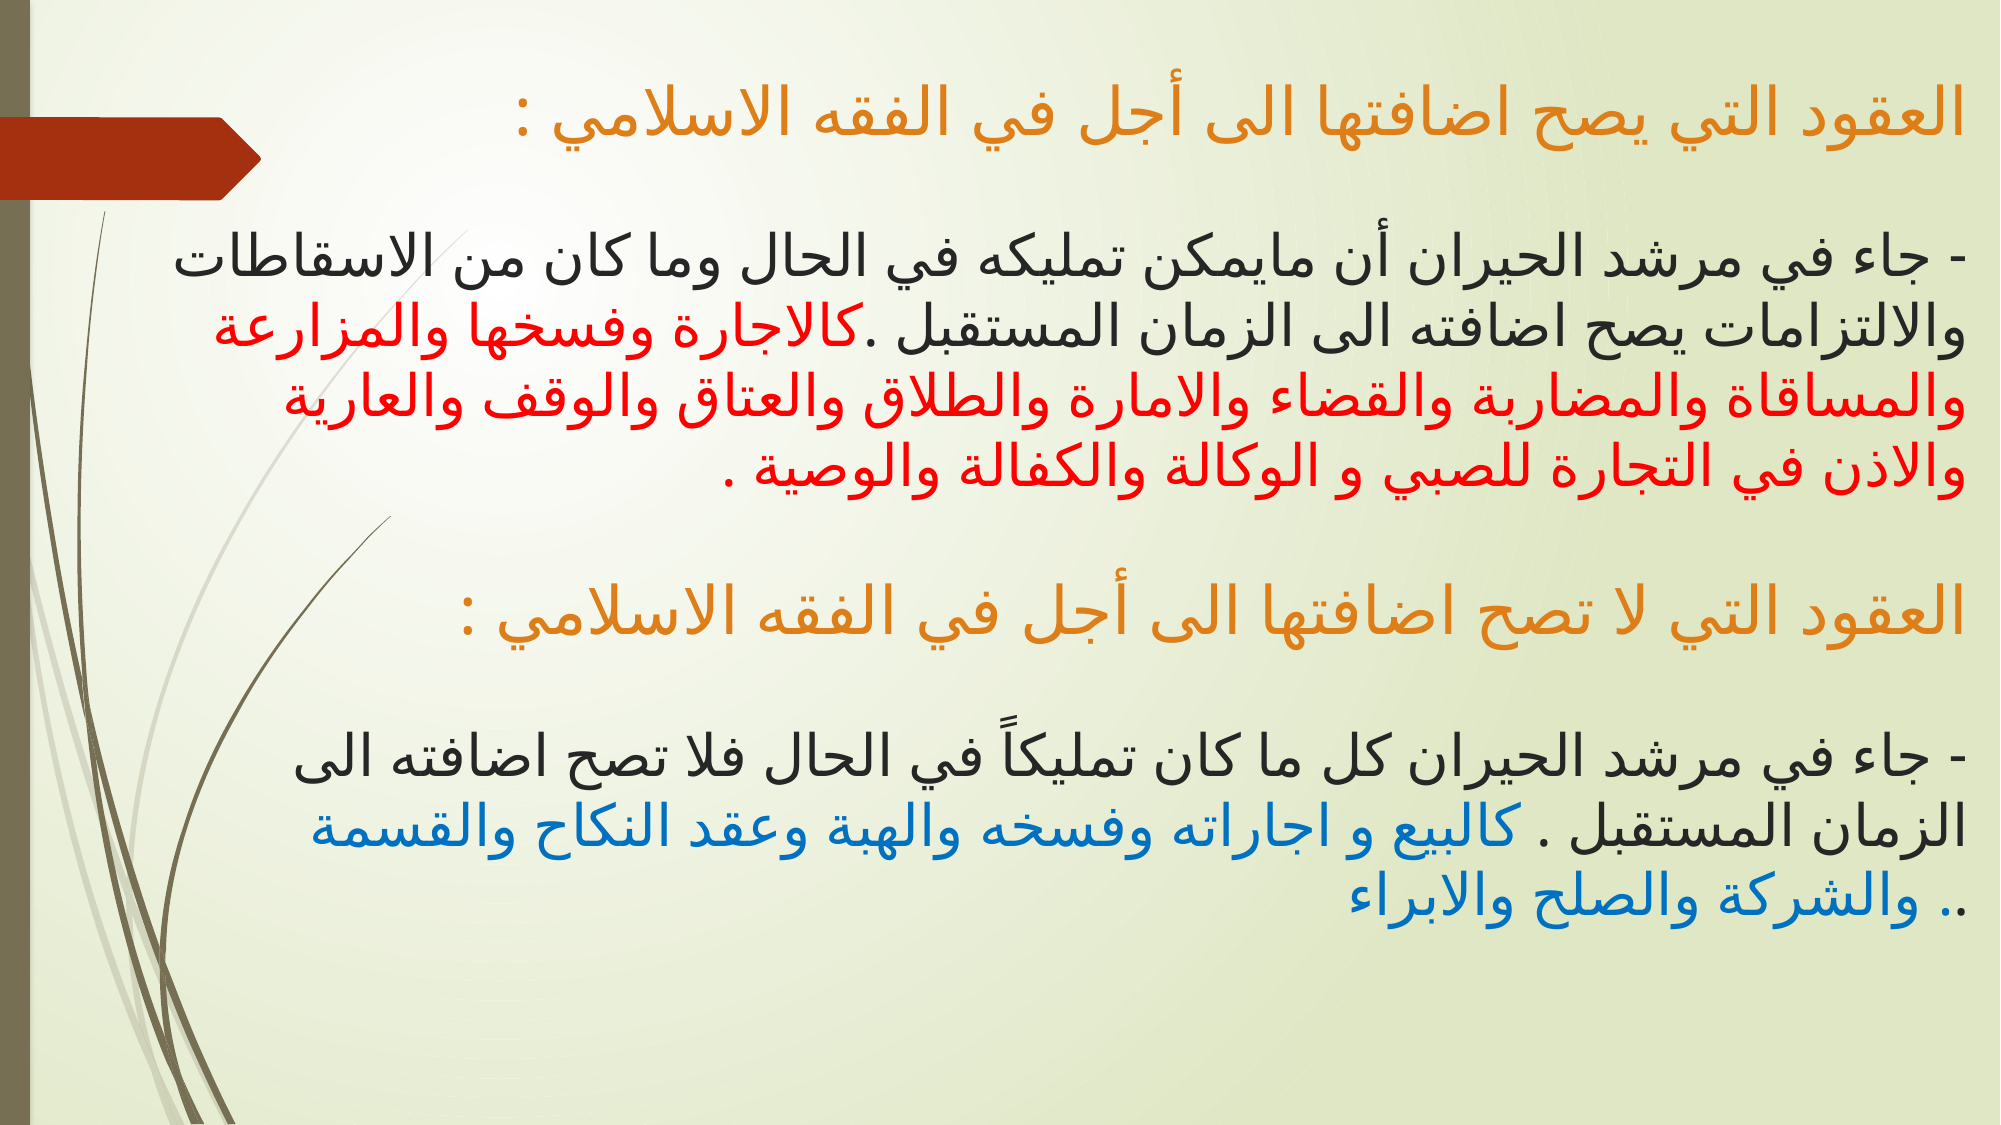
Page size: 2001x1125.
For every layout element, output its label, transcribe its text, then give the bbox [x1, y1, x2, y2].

title العقود التي يصح اضافتها الى أجل في الفقه الاسلامي : - جاء في مرشد الحيران أن مايمكن تمليكه في الحال وما كان من الاسقاطات والالتزامات يصح اضافته الى الزمان المستقبل .كالاجارة وفسخها والمزارعة والمساقاة والمضاربة والقضاء والامارة والطلاق والعتاق والوقف والعارية والاذن في التجارة للصبي و الوكالة والكفالة والوصية . العقود التي لا تصح اضافتها الى أجل في الفقه الاسلامي : - جاء في مرشد الحيران كل ما كان تمليكاً في الحال فلا تصح اضافته الى الزمان المستقبل . كالبيع و اجاراته وفسخه والهبة وعقد النكاح والقسمة والشركة والصلح والابراء .. [130, 61, 1984, 1103]
